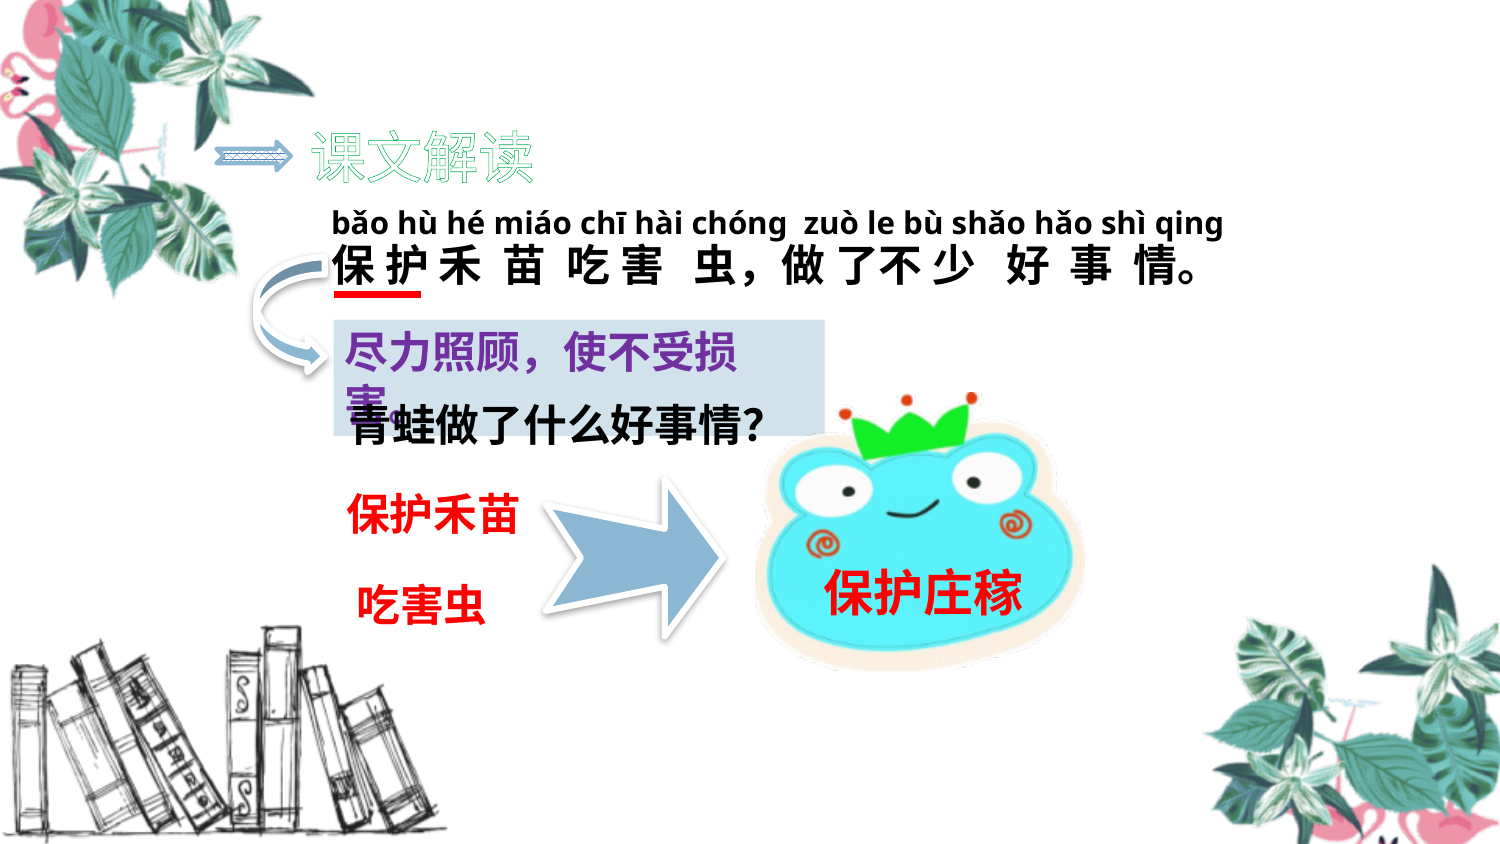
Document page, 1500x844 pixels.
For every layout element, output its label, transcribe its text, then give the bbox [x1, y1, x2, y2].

text_box 课文解读 [298, 116, 546, 195]
text_box 青蛙做了什么好事情？ [336, 392, 752, 457]
picture [0, 605, 467, 844]
text_box 保护禾苗 [334, 481, 533, 545]
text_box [315, 195, 1274, 299]
text_box [214, 139, 294, 173]
text_box 吃害虫 [345, 572, 500, 636]
picture [0, 0, 379, 400]
text_box 尽力照顾，使不受损害。 [333, 319, 825, 436]
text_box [754, 392, 1085, 672]
picture [1107, 470, 1500, 844]
text_box [543, 476, 727, 640]
text_box [253, 255, 328, 375]
